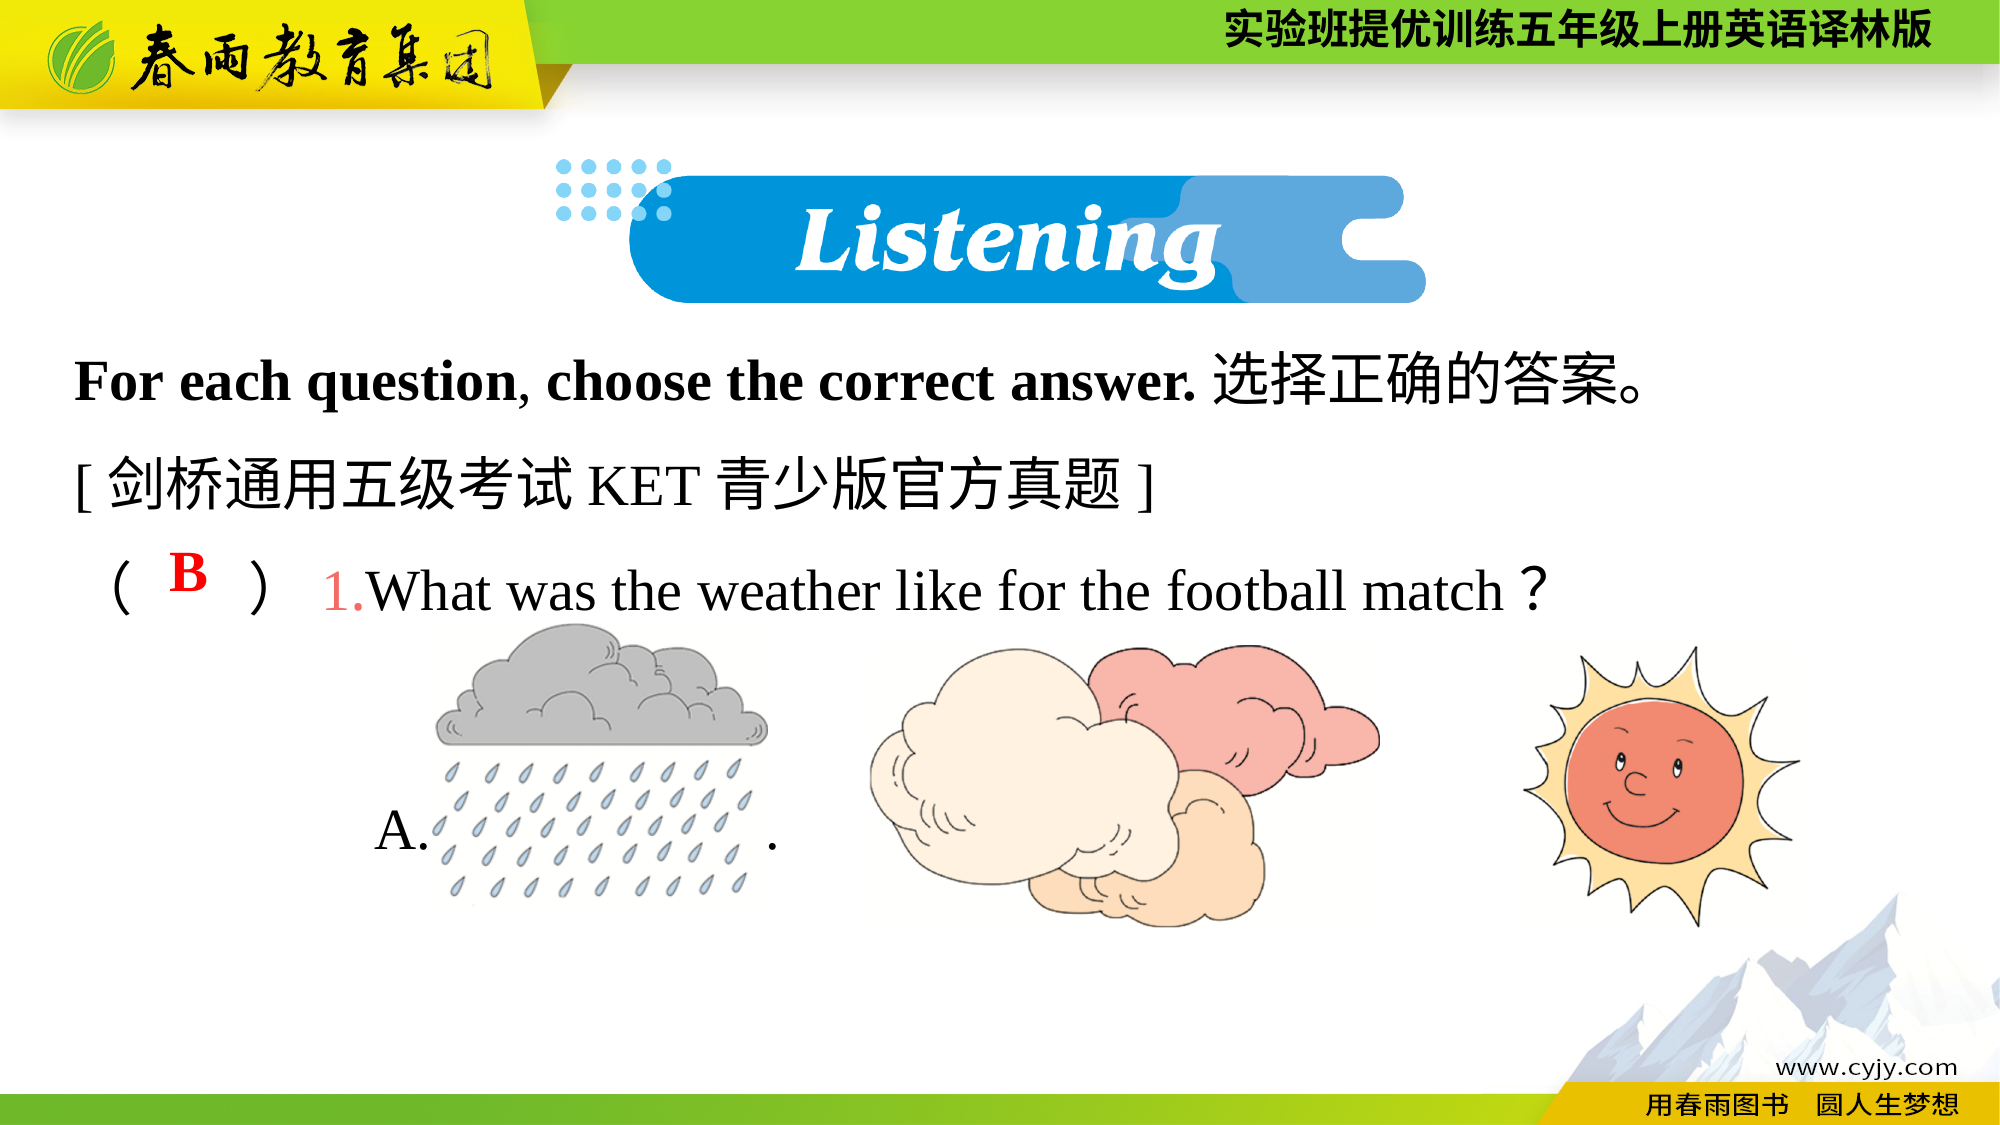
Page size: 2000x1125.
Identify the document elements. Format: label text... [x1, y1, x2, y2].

picture [0, 0, 2000, 1125]
list For each question, choose the correct answer.选择正确的答案。 [剑桥通用五级考试KET青少版官方真题] （ ）1.What was the weather like for the football match？ A. B. C. [59, 299, 1944, 876]
text_box B [154, 525, 224, 611]
